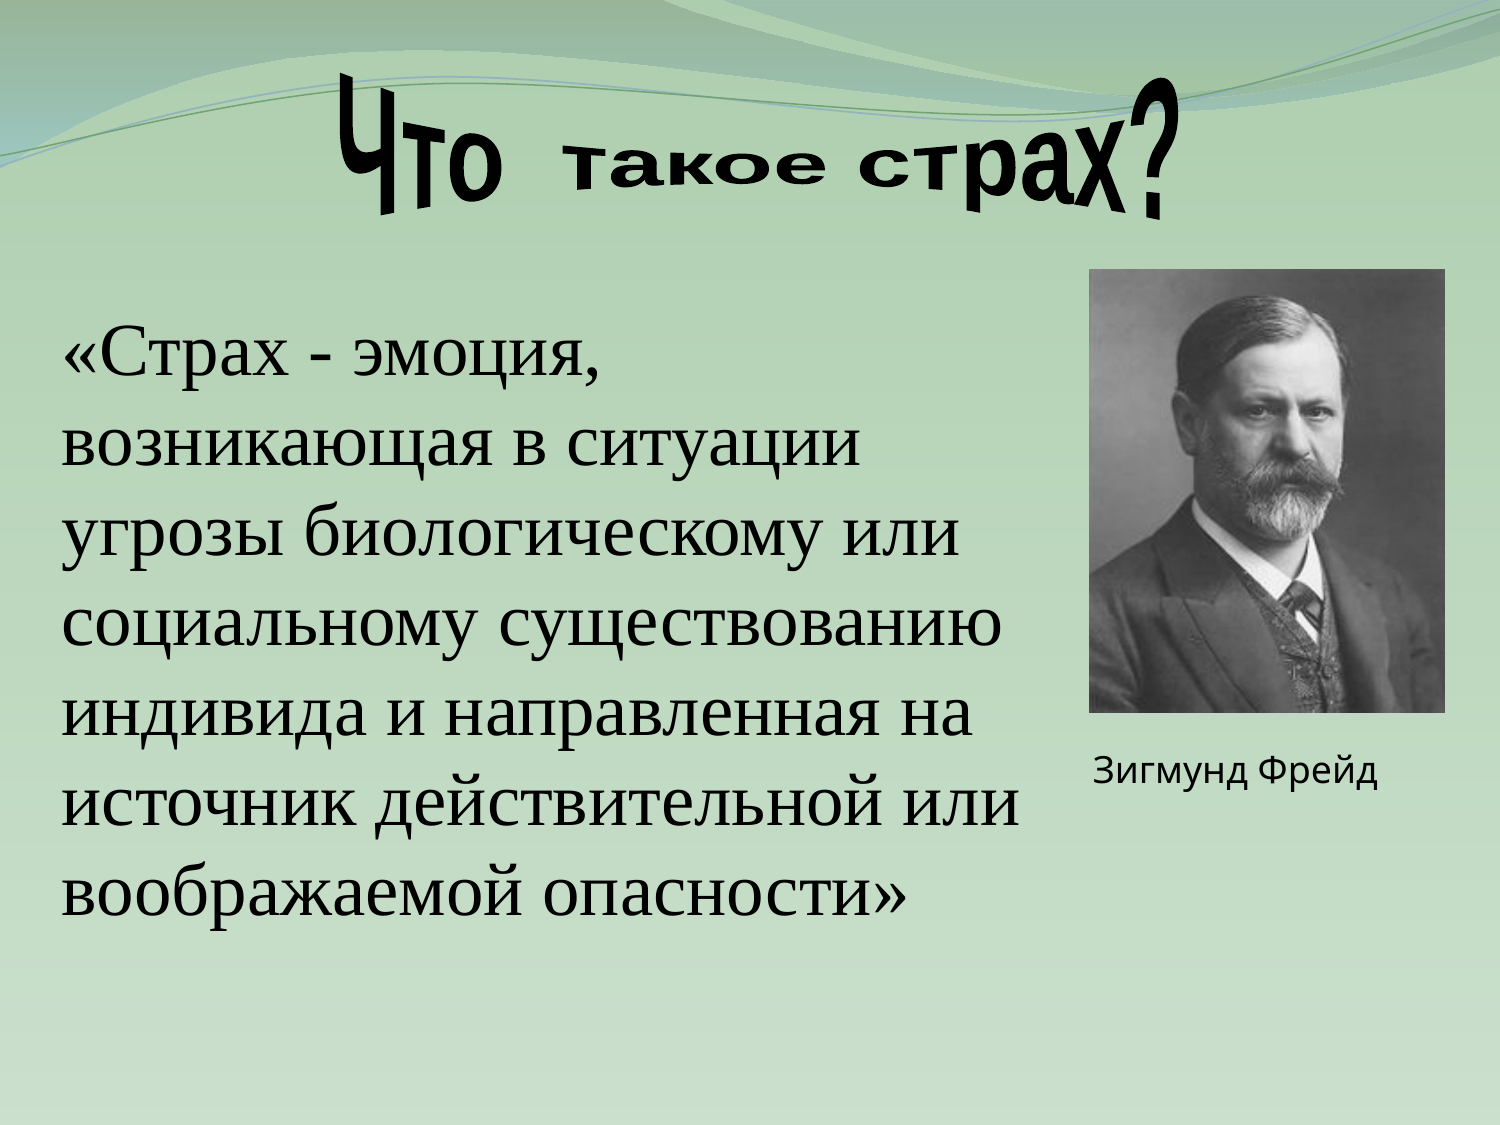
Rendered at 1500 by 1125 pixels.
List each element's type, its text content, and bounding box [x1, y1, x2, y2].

text_box «Страх - эмоция, возникающая в ситуации угрозы биологическому или социальному существованию индивида и направленная на источник действительной или воображаемой опасности» [46, 292, 1055, 938]
text_box Зигмунд Фрейд [1078, 738, 1407, 798]
picture [1089, 268, 1445, 713]
